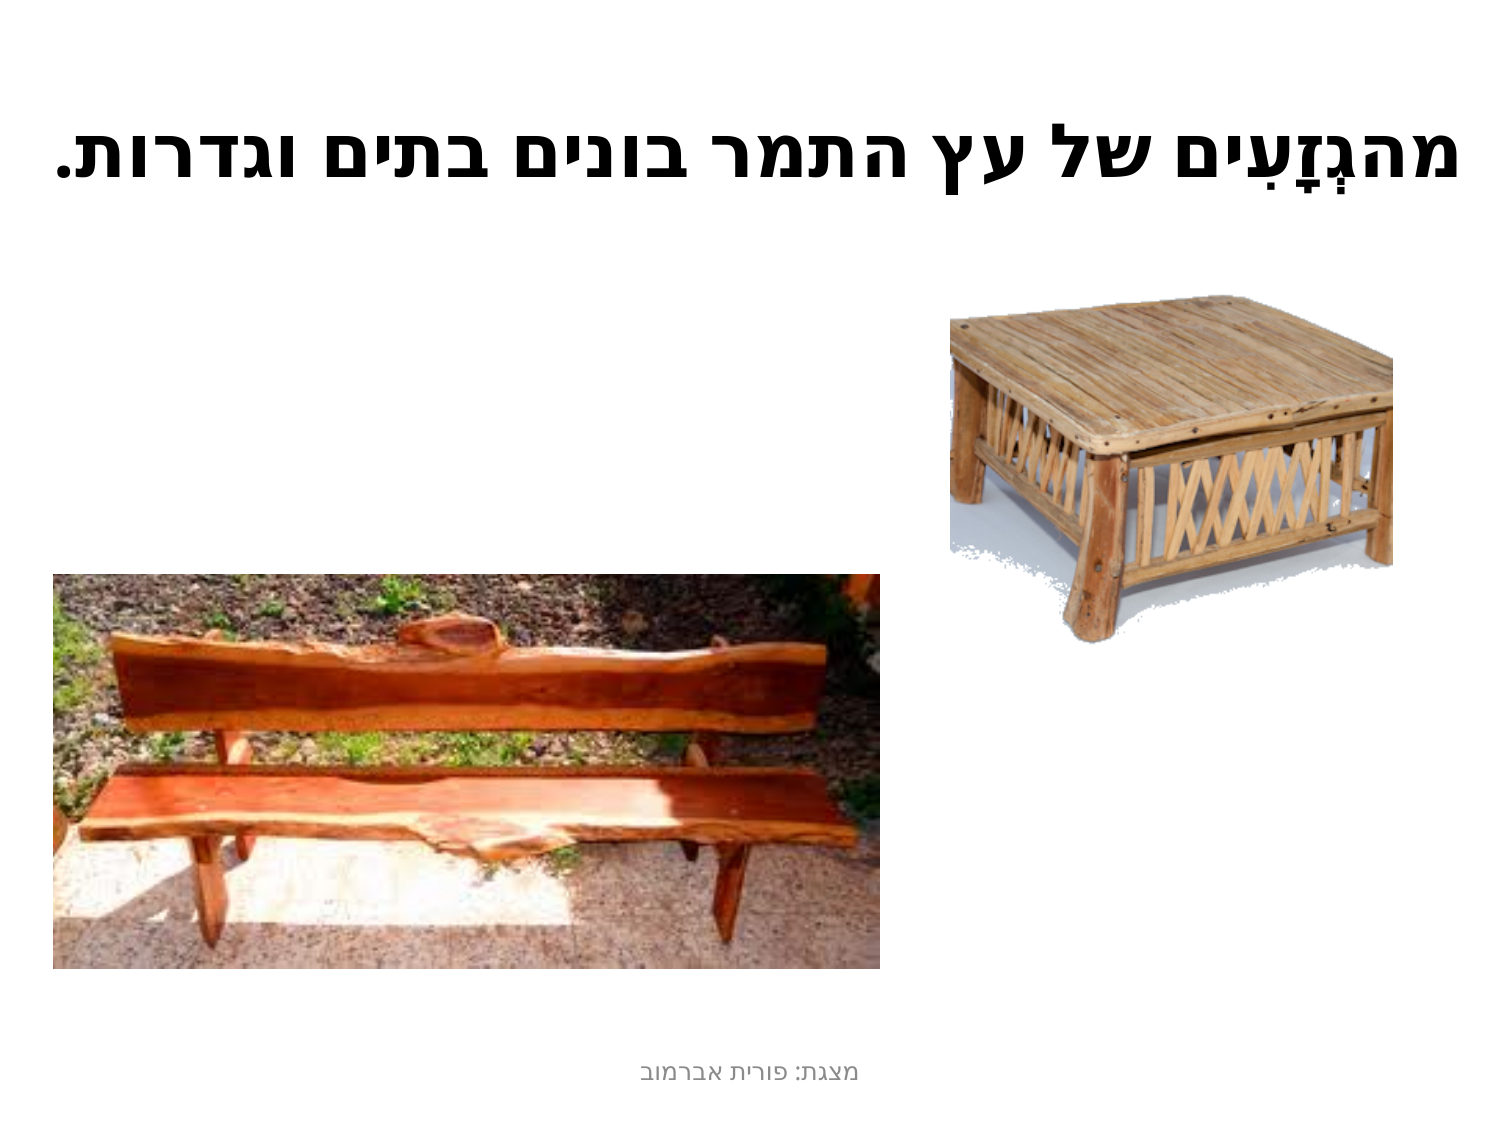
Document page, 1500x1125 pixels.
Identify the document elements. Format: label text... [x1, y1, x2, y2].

footer מצגת: פורית אברמוב [512, 1042, 988, 1103]
picture [52, 574, 881, 969]
picture [950, 231, 1394, 675]
title מהגְזָעִים של עץ התמר בונים בתים וגדרות. [17, 30, 1483, 219]
